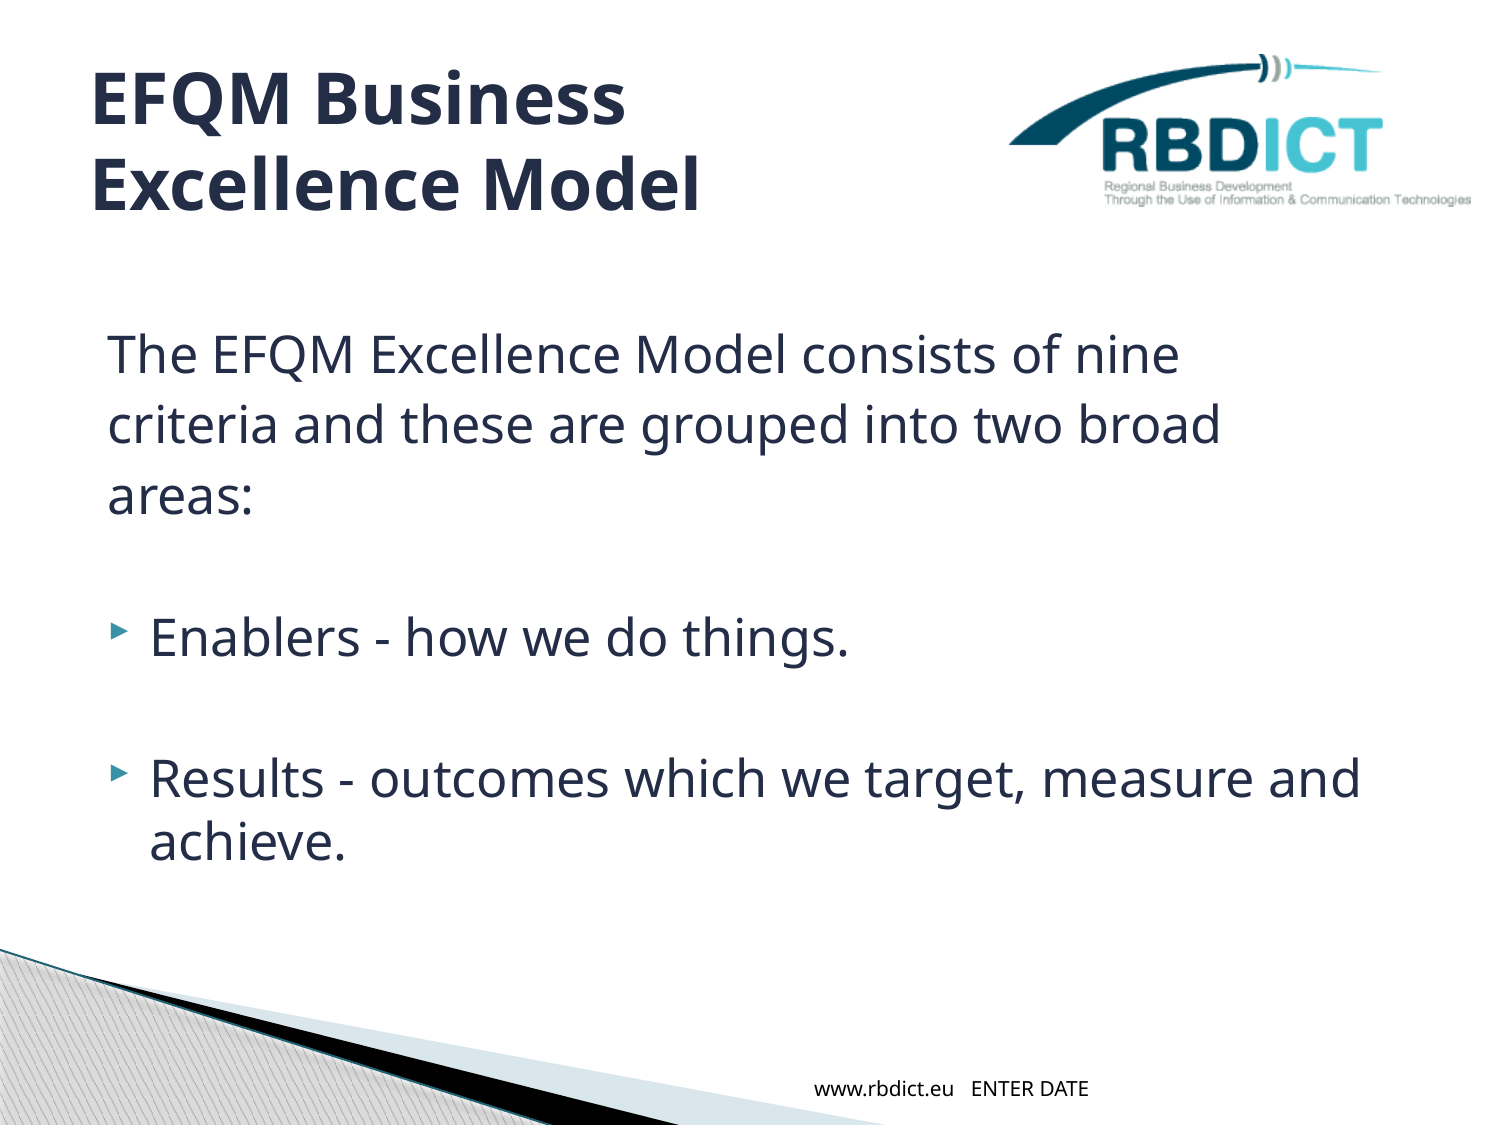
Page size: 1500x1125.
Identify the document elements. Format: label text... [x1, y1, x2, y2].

footer www.rbdict.eu ENTER DATE [718, 1051, 1105, 1112]
title EFQM Business Excellence Model [75, 45, 1425, 233]
list The EFQM Excellence Model consists of nine criteria and these are grouped into two broad areas: Enablers - how we do things. Results - outcomes which we target, measure and achieve. [74, 242, 1426, 986]
picture [1425, 54, 1471, 207]
